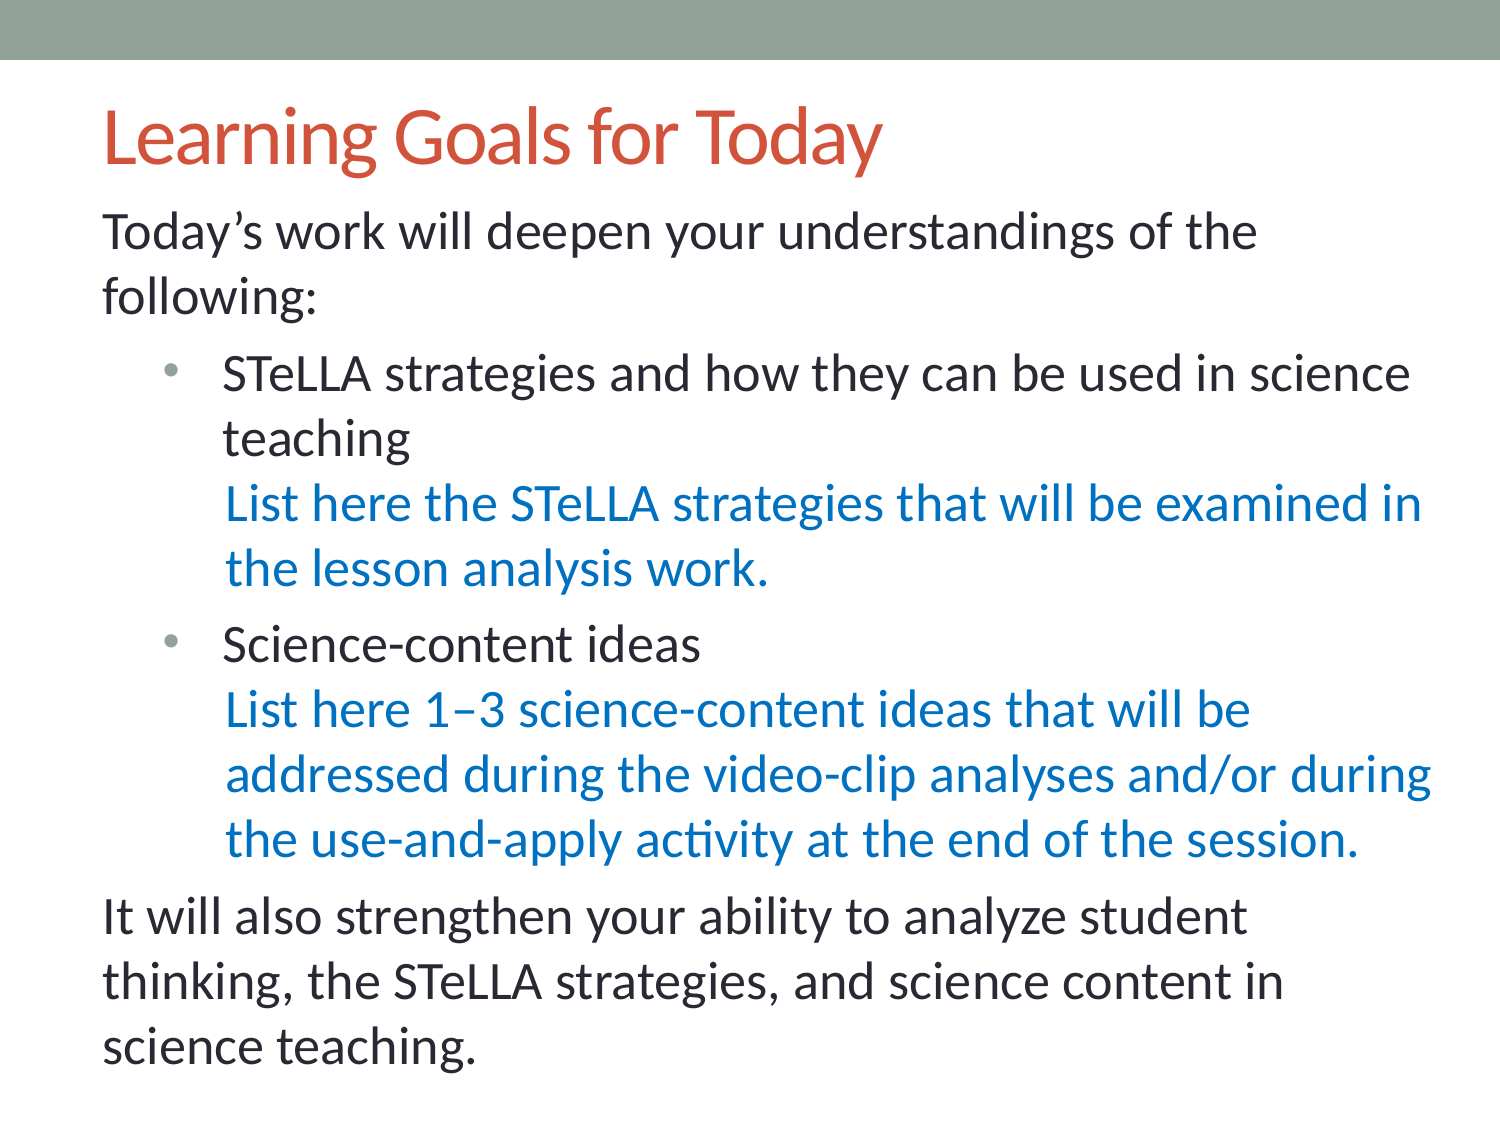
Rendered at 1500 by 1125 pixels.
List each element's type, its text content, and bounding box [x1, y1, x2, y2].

title Learning Goals for Today [87, 50, 1425, 187]
list Today’s work will deepen your understandings of the following: STeLLA strategies and how they can be used in science teaching List here the STeLLA strategies that will be examined in the lesson analysis work. Science-content ideas List here 1–3 science-content ideas that will be addressed during the video-clip analyses and/or during the use-and-apply activity at the end of the session. It will also strengthen your ability to analyze student thinking, the STeLLA strategies, and science content in science teaching. [87, 187, 1463, 1075]
